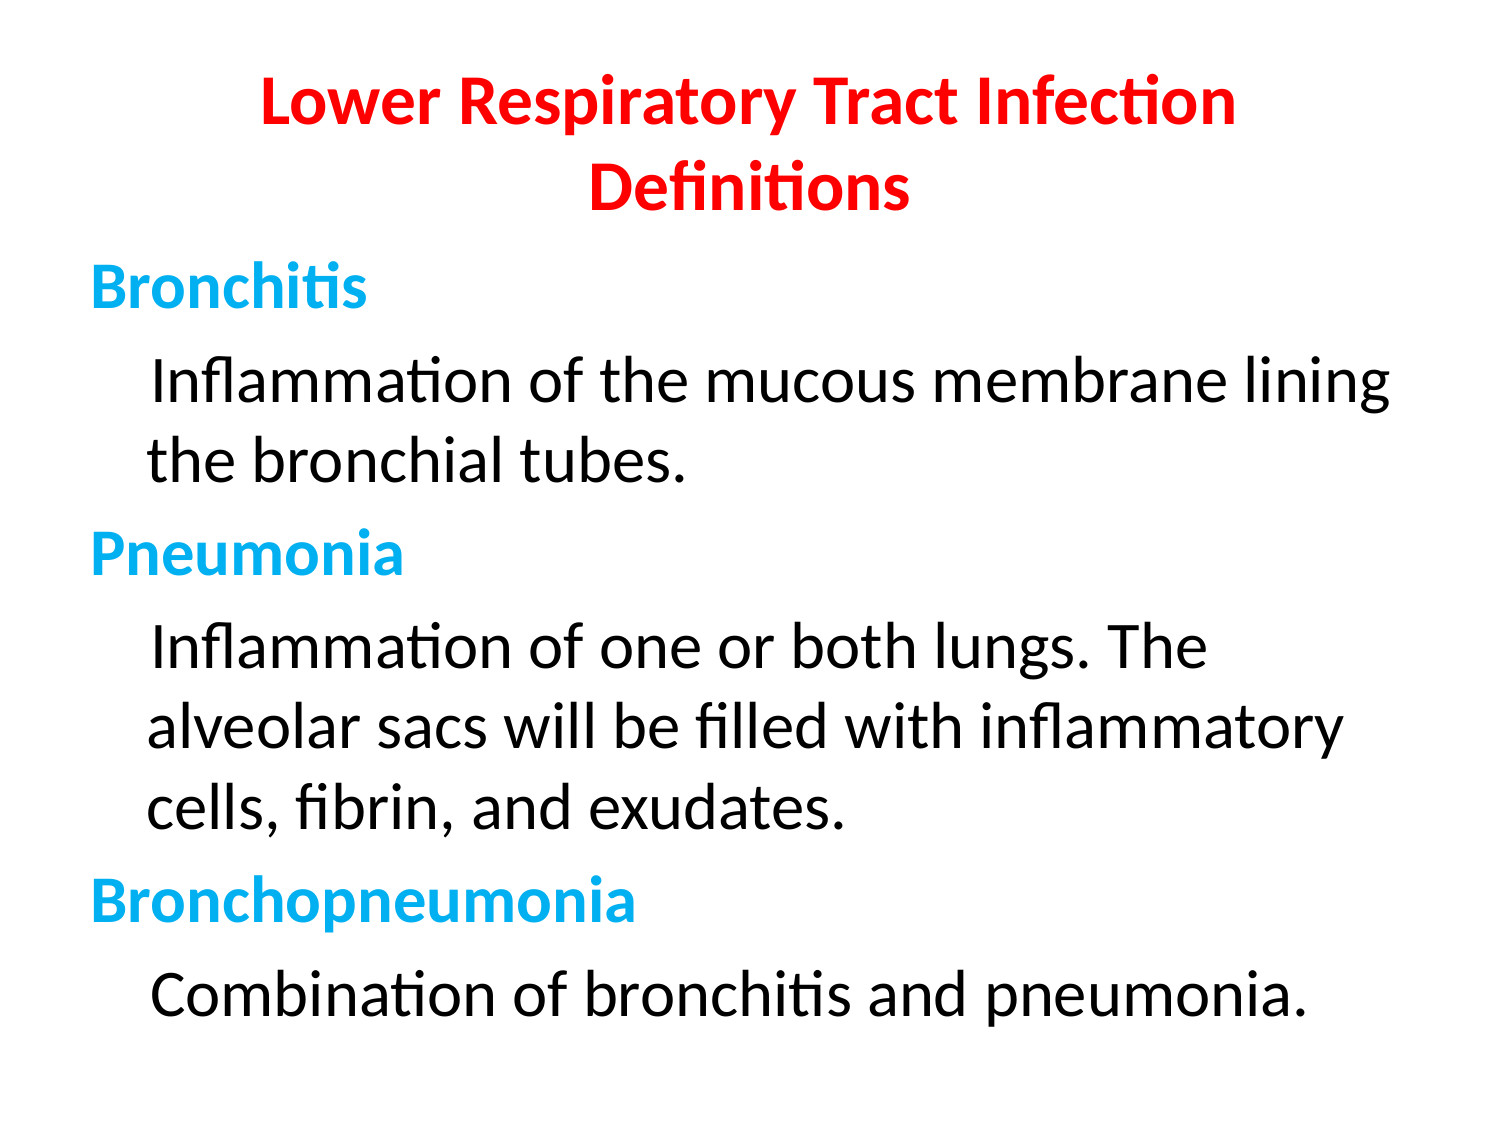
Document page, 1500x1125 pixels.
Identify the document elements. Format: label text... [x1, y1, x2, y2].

list Bronchitis Inflammation of the mucous membrane lining the bronchial tubes. Pneumonia Inflammation of one or both lungs. The alveolar sacs will be filled with inflammatory cells, fibrin, and exudates. Bronchopneumonia Combination of bronchitis and pneumonia. [75, 234, 1425, 1079]
title Lower Respiratory Tract Infection Definitions [75, 45, 1425, 233]
